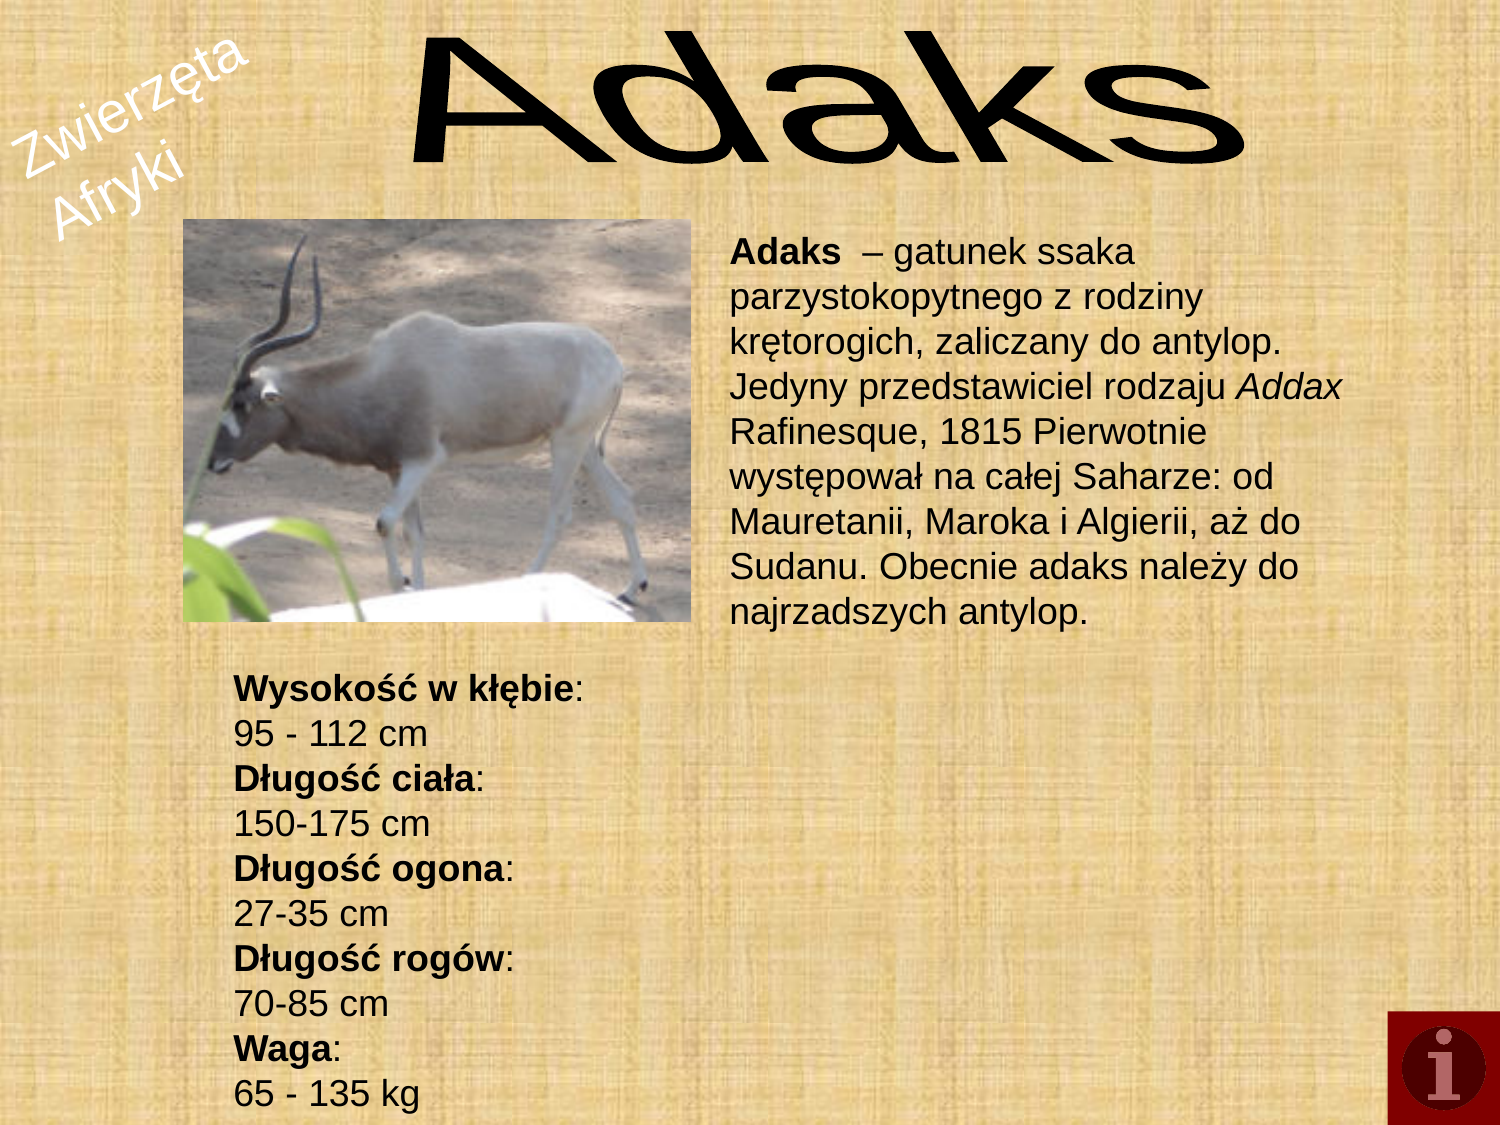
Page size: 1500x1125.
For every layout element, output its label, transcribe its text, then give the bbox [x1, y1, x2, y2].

picture [0, 0, 1500, 1125]
text_box Wysokość w kłębie: 95 - 112 cm Długość ciała: 150-175 cm Długość ogona: 27-35 cm Długość rogów: 70-85 cm Waga: 65 - 135 kg [218, 656, 1057, 1125]
text_box [1387, 1011, 1500, 1125]
text_box Adaks – gatunek ssaka parzystokopytnego z rodziny krętorogich, zaliczany do antylop. Jedyny przedstawiciel rodzaju Addax Rafinesque, 1815 Pierwotnie występował na całej Saharze: od Mauretanii, Maroka i Algierii, aż do Sudanu. Obecnie adaks należy do najrzadszych antylop. [714, 219, 1400, 640]
